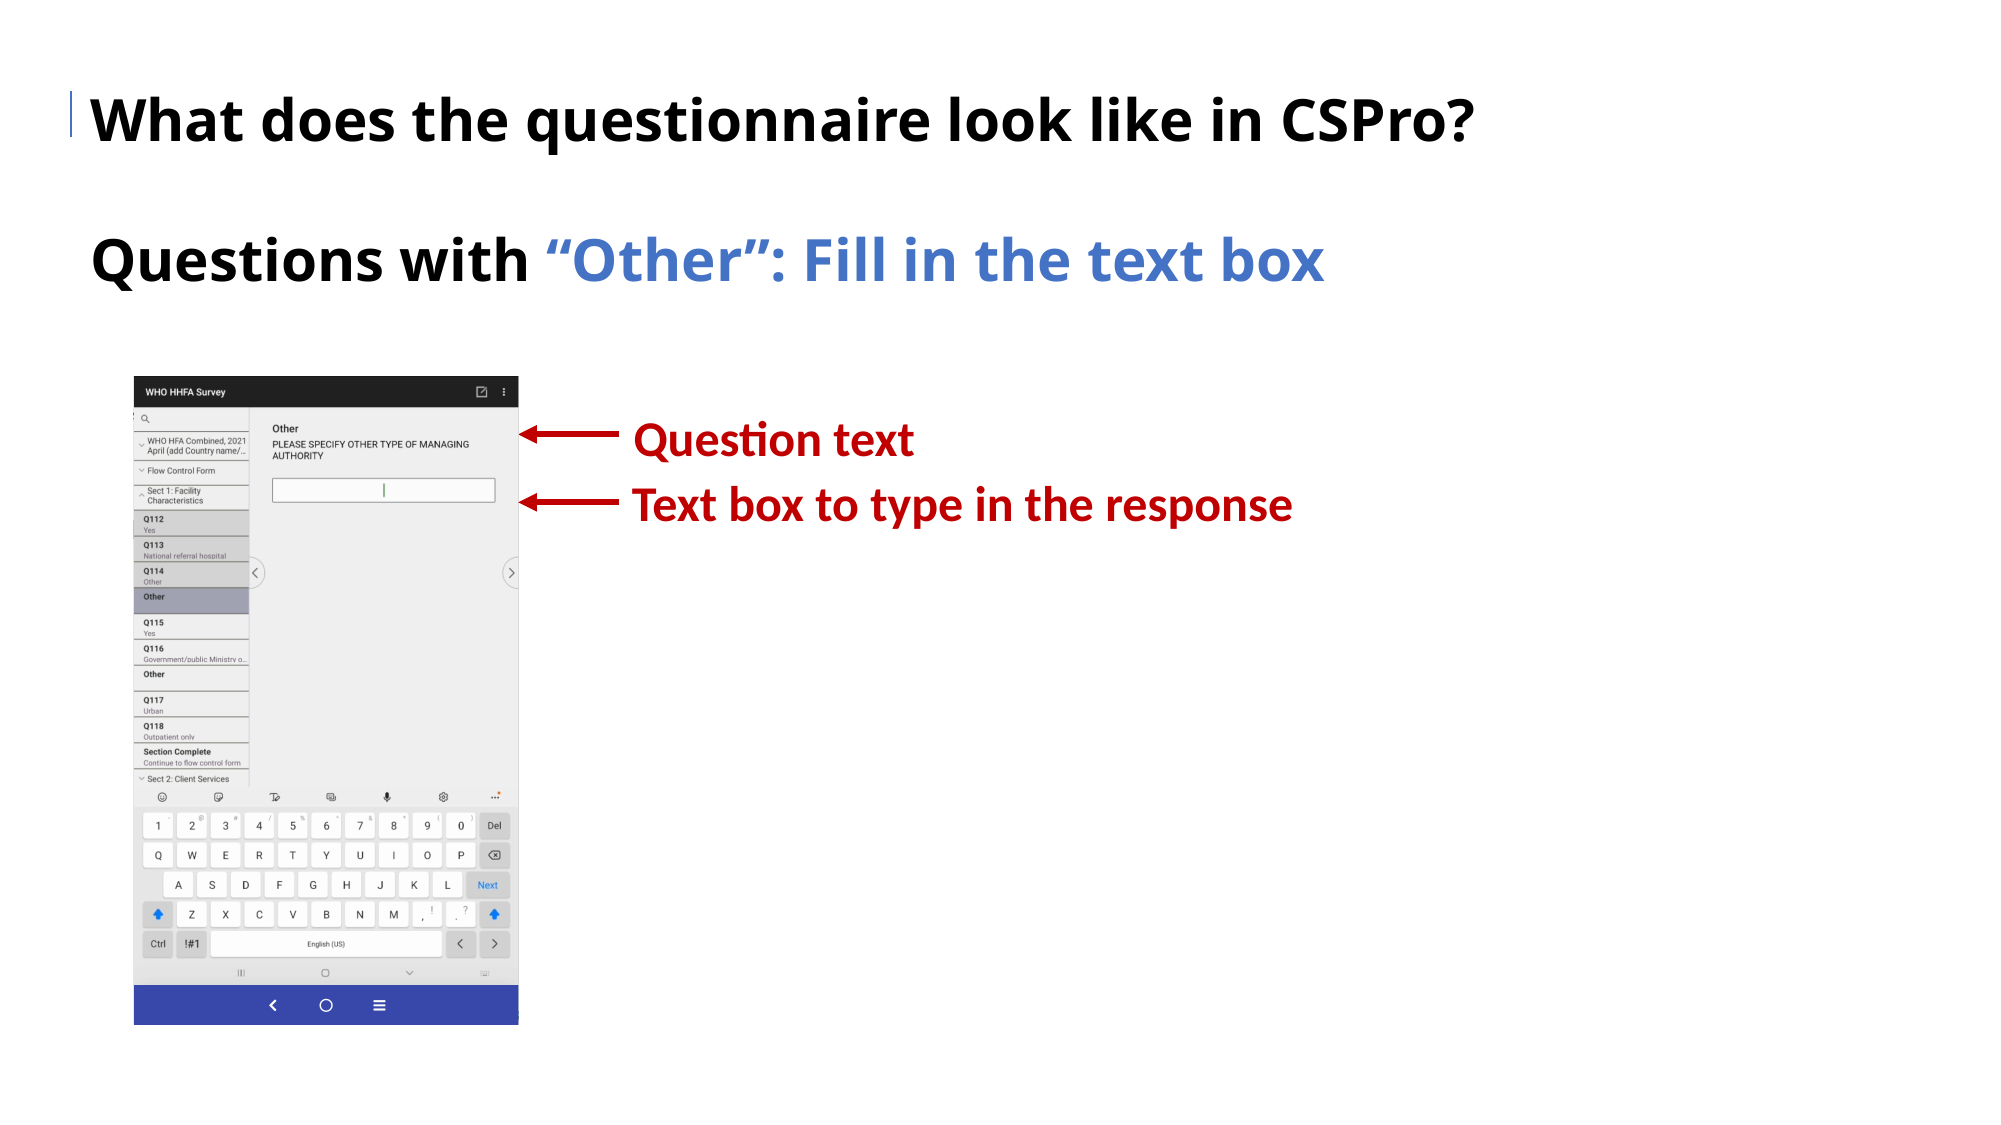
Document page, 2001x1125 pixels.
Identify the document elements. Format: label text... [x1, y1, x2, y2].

list What does the questionnaire look like in CSPro? Questions with “Other”: Fill in the text box [75, 75, 1843, 163]
picture [133, 376, 519, 1025]
text_box Text box to type in the response [605, 464, 1382, 540]
text_box Question text [618, 398, 958, 464]
